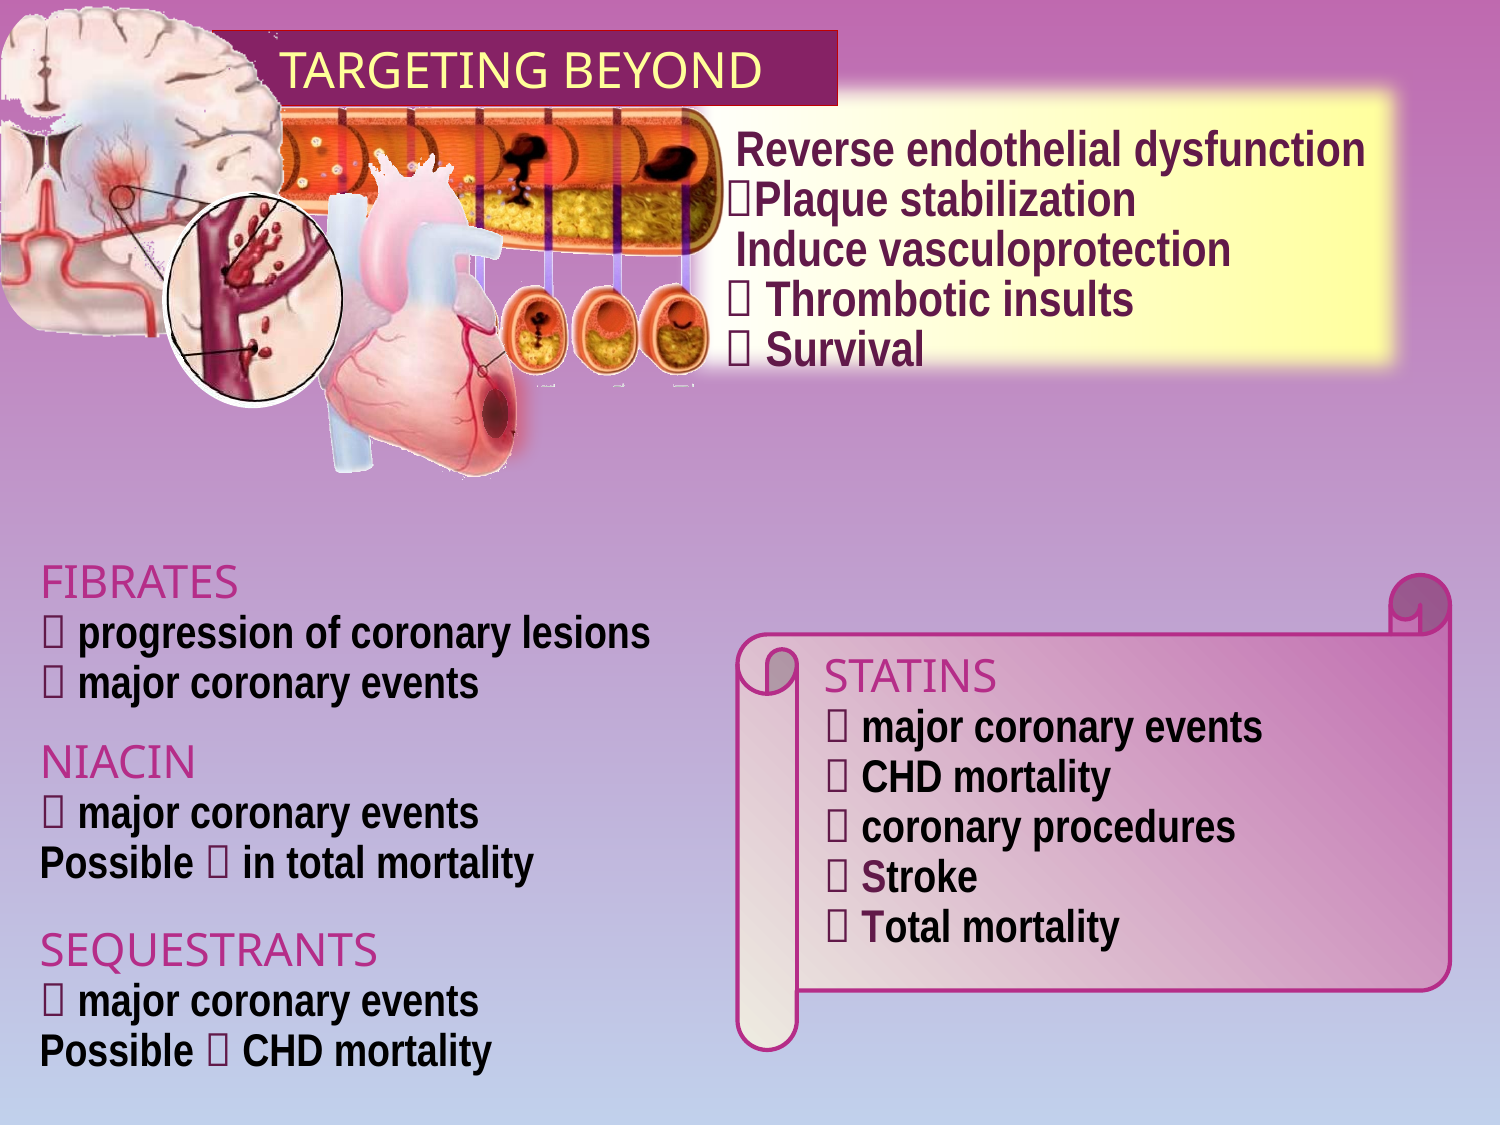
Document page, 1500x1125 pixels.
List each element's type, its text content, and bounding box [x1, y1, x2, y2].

text_box NIACIN  major coronary events Possible  in total mortality [24, 725, 732, 895]
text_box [0, 0, 726, 488]
text_box TARGETING BEYOND [729, 30, 838, 106]
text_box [737, 574, 1451, 1051]
text_box Reverse endothelial dysfunction Plaque stabilization Induce vasculoprotection  Thrombotic insults  Survival [729, 103, 1382, 355]
text_box SEQUESTRANTS  major coronary events Possible  CHD mortality [24, 913, 625, 1083]
text_box FIBRATES  progression of coronary lesions  major coronary events [24, 544, 700, 715]
